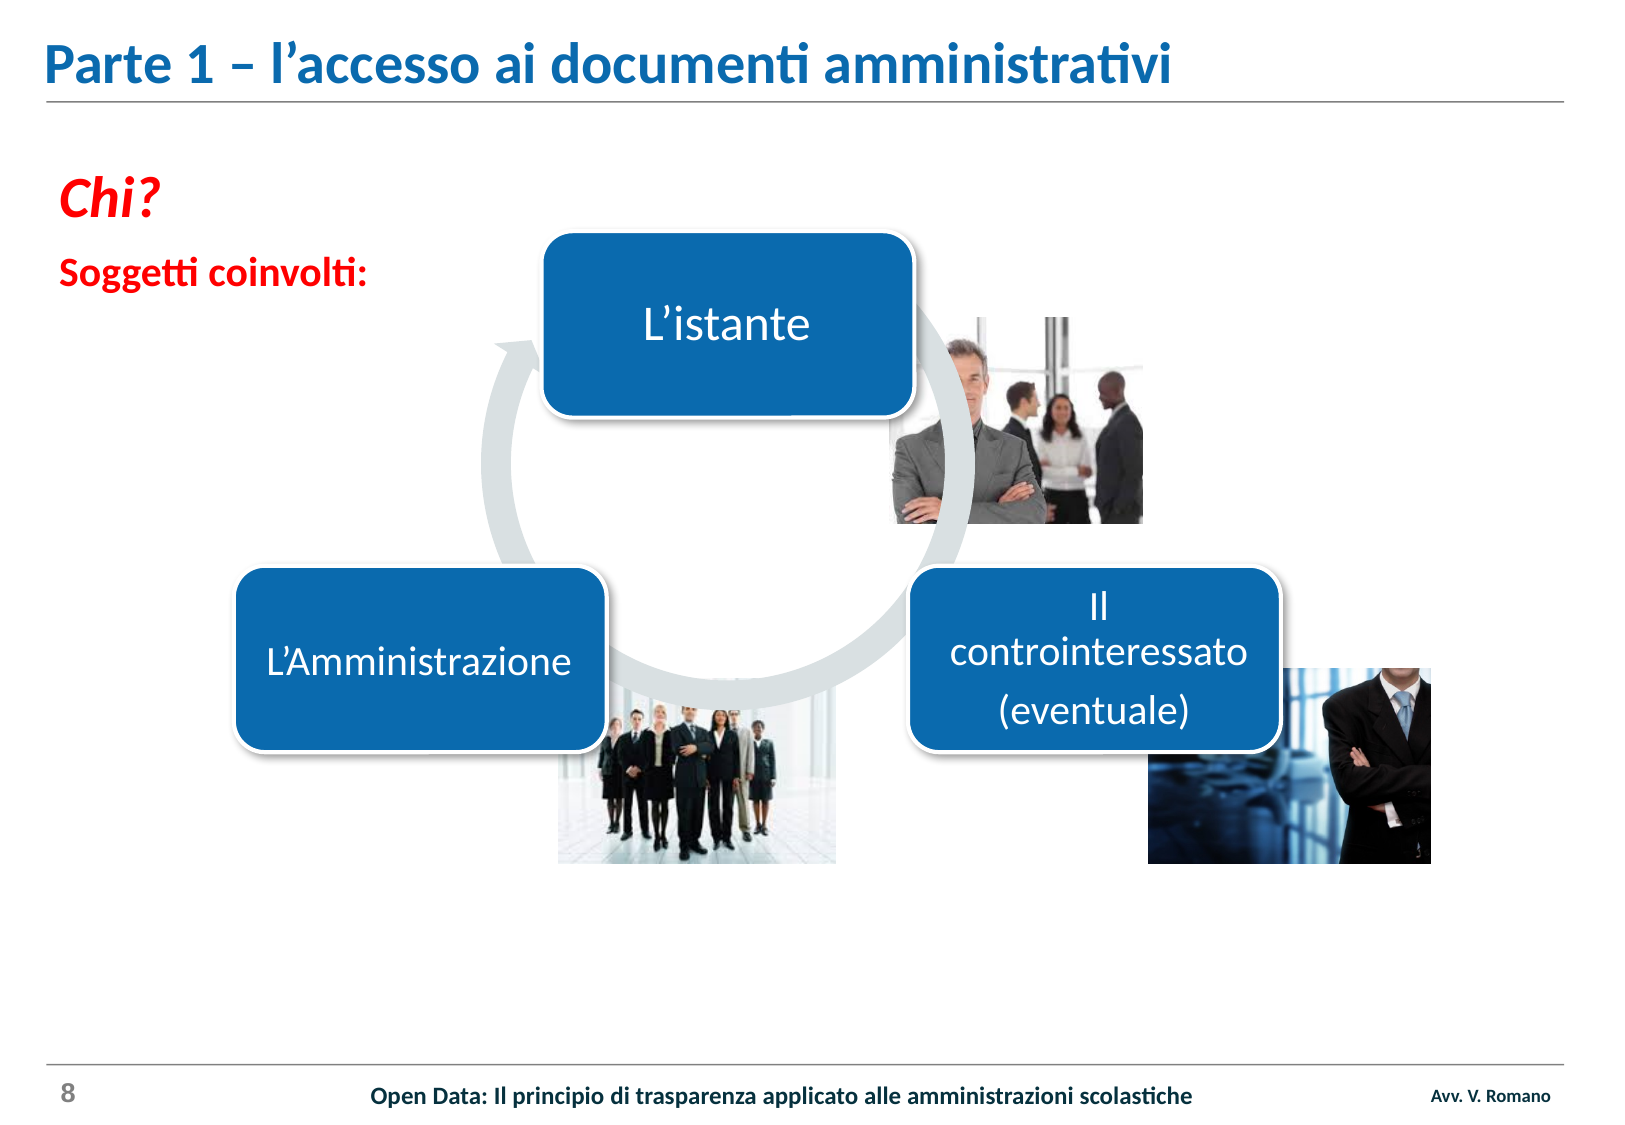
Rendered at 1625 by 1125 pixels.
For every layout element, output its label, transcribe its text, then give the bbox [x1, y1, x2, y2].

text_box Chi? Soggetti coinvolti: [44, 131, 1561, 214]
picture [1148, 667, 1431, 864]
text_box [69, 230, 1387, 764]
picture [557, 764, 837, 864]
text_box Parte 1 – l’accesso ai documenti amministrativi [44, 24, 1561, 91]
